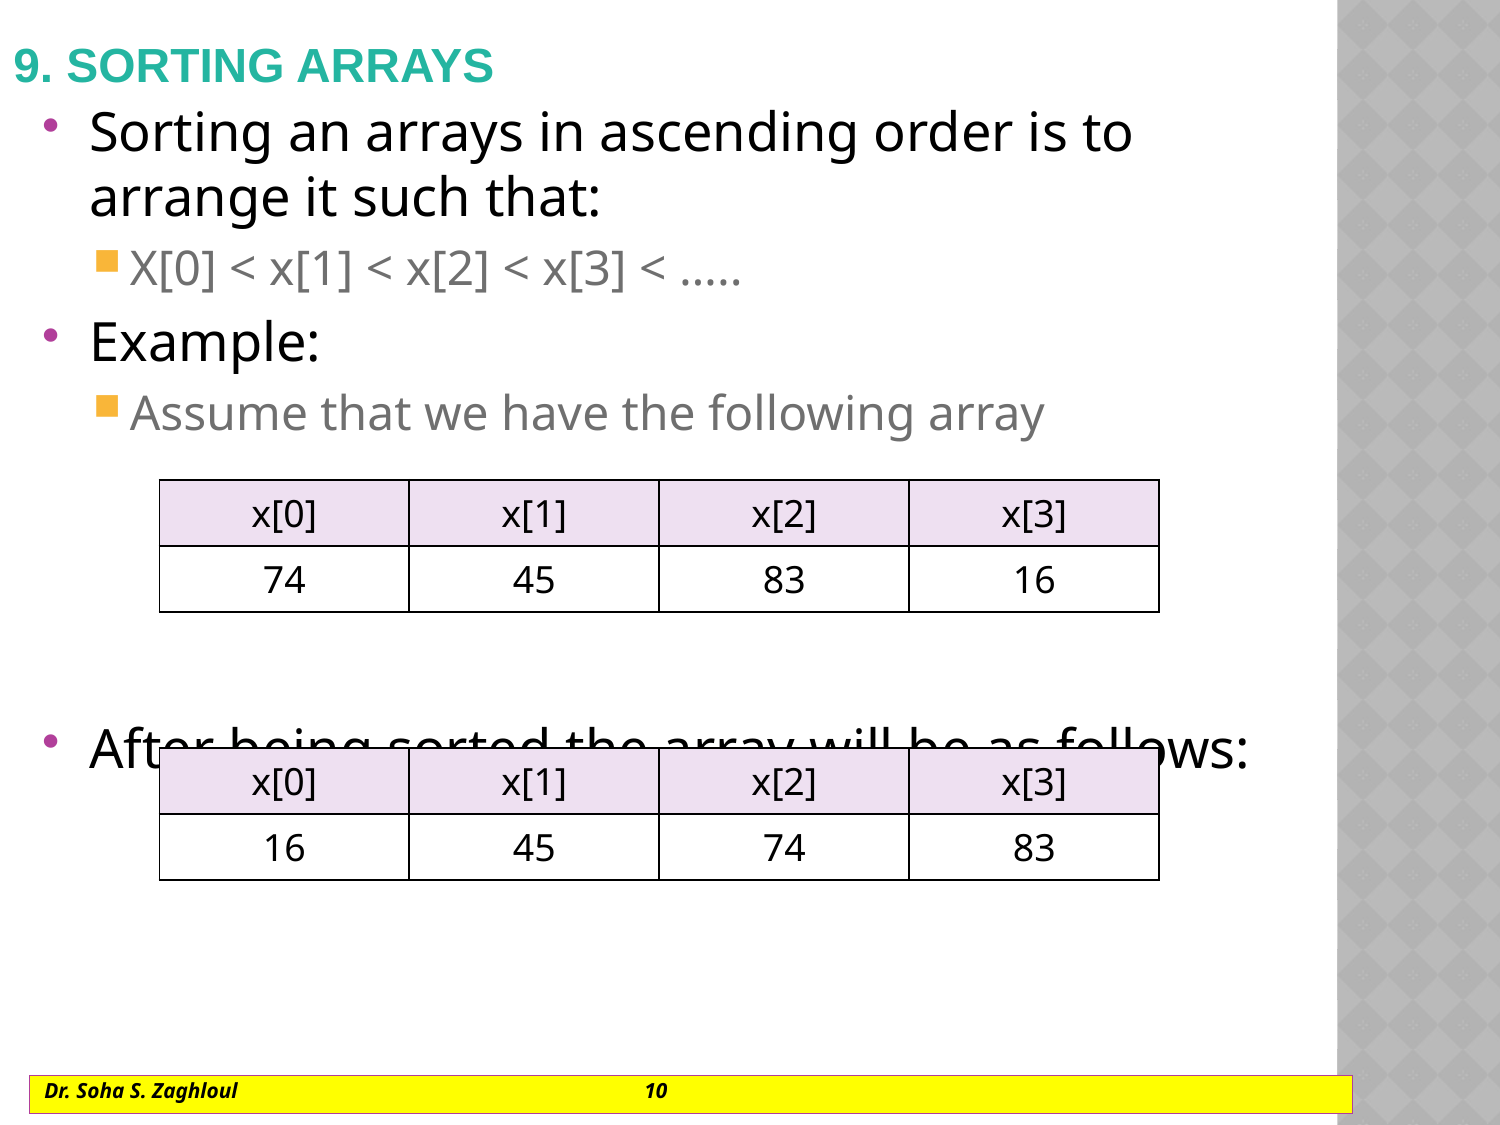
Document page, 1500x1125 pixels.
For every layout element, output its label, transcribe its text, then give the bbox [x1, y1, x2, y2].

table_cell 45 [410, 815, 658, 879]
table_cell 83 [660, 547, 908, 611]
table_cell 83 [910, 815, 1158, 879]
table_header x[1] [410, 481, 658, 545]
table_header x[3] [910, 481, 1158, 545]
table_cell 16 [160, 815, 408, 879]
table_cell 16 [910, 547, 1158, 611]
table_cell 74 [160, 547, 408, 611]
table_header x[0] [160, 481, 408, 545]
title 9. Sorting arrays [5, 19, 1341, 93]
table_header x[3] [910, 749, 1158, 813]
list Sorting an arrays in ascending order is to arrange it such that: X[0] < x[1] < x[2] < x[3] < ….. Example: Assume that we have the following array After being sorted the array will be as follows: [29, 93, 1341, 1059]
table_header x[2] [660, 481, 908, 545]
table_cell 45 [410, 547, 658, 611]
table_header x[0] [160, 749, 408, 813]
table_header x[1] [410, 749, 658, 813]
table_header x[2] [660, 749, 908, 813]
text_box Dr. Soha S. Zaghloul 10 [29, 1075, 1353, 1114]
table_cell 74 [660, 815, 908, 879]
